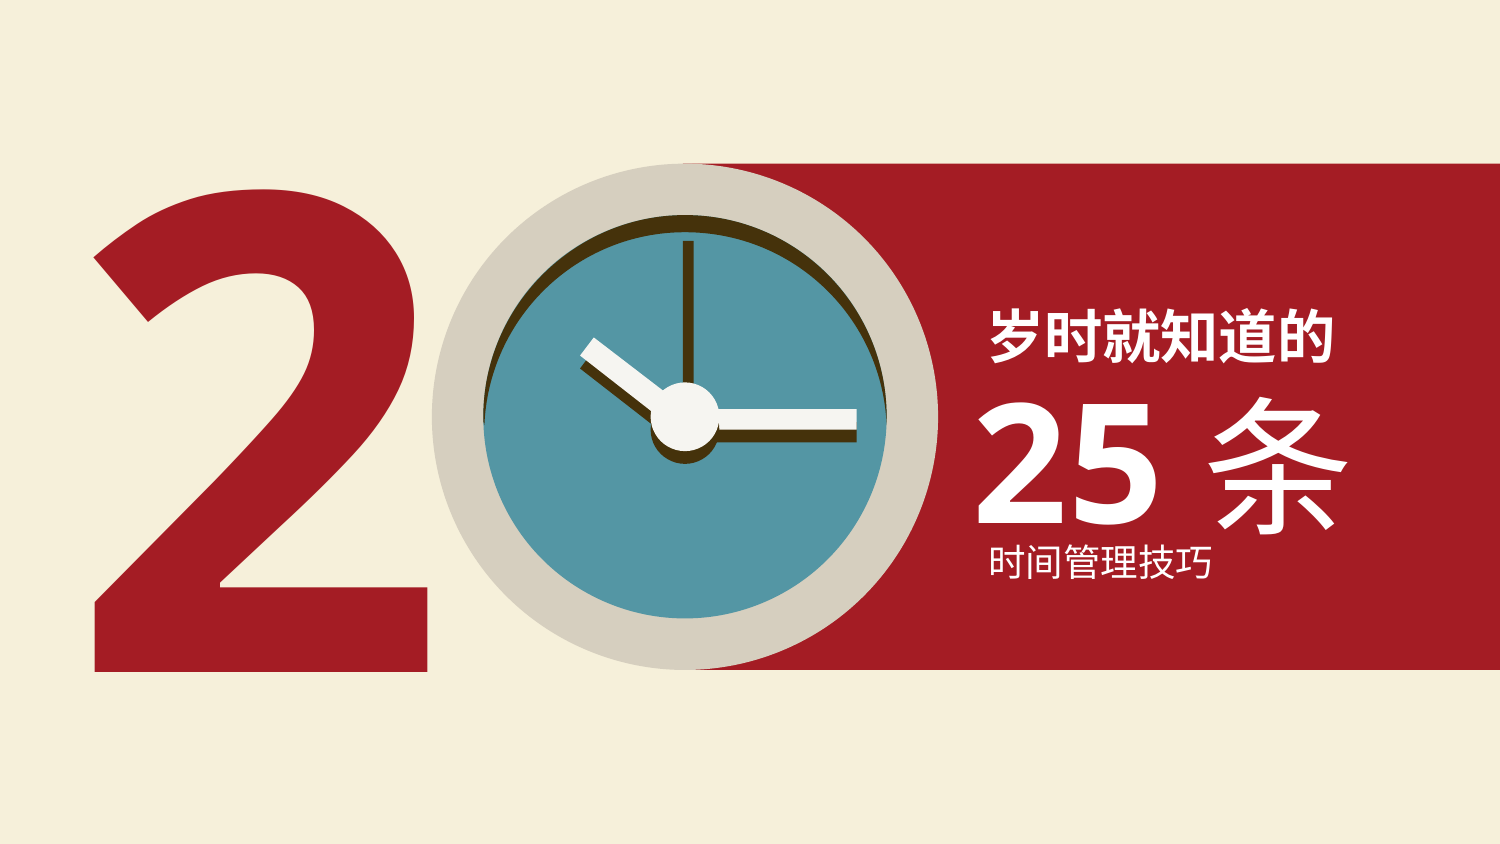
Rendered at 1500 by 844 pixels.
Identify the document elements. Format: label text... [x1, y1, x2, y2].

text_box [681, 162, 1500, 672]
text_box 岁时就知道的 [971, 292, 1351, 378]
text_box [431, 163, 939, 671]
text_box 2 [53, 0, 465, 814]
text_box 时间管理技巧 [973, 531, 1229, 592]
text_box 25条 [957, 349, 1369, 565]
